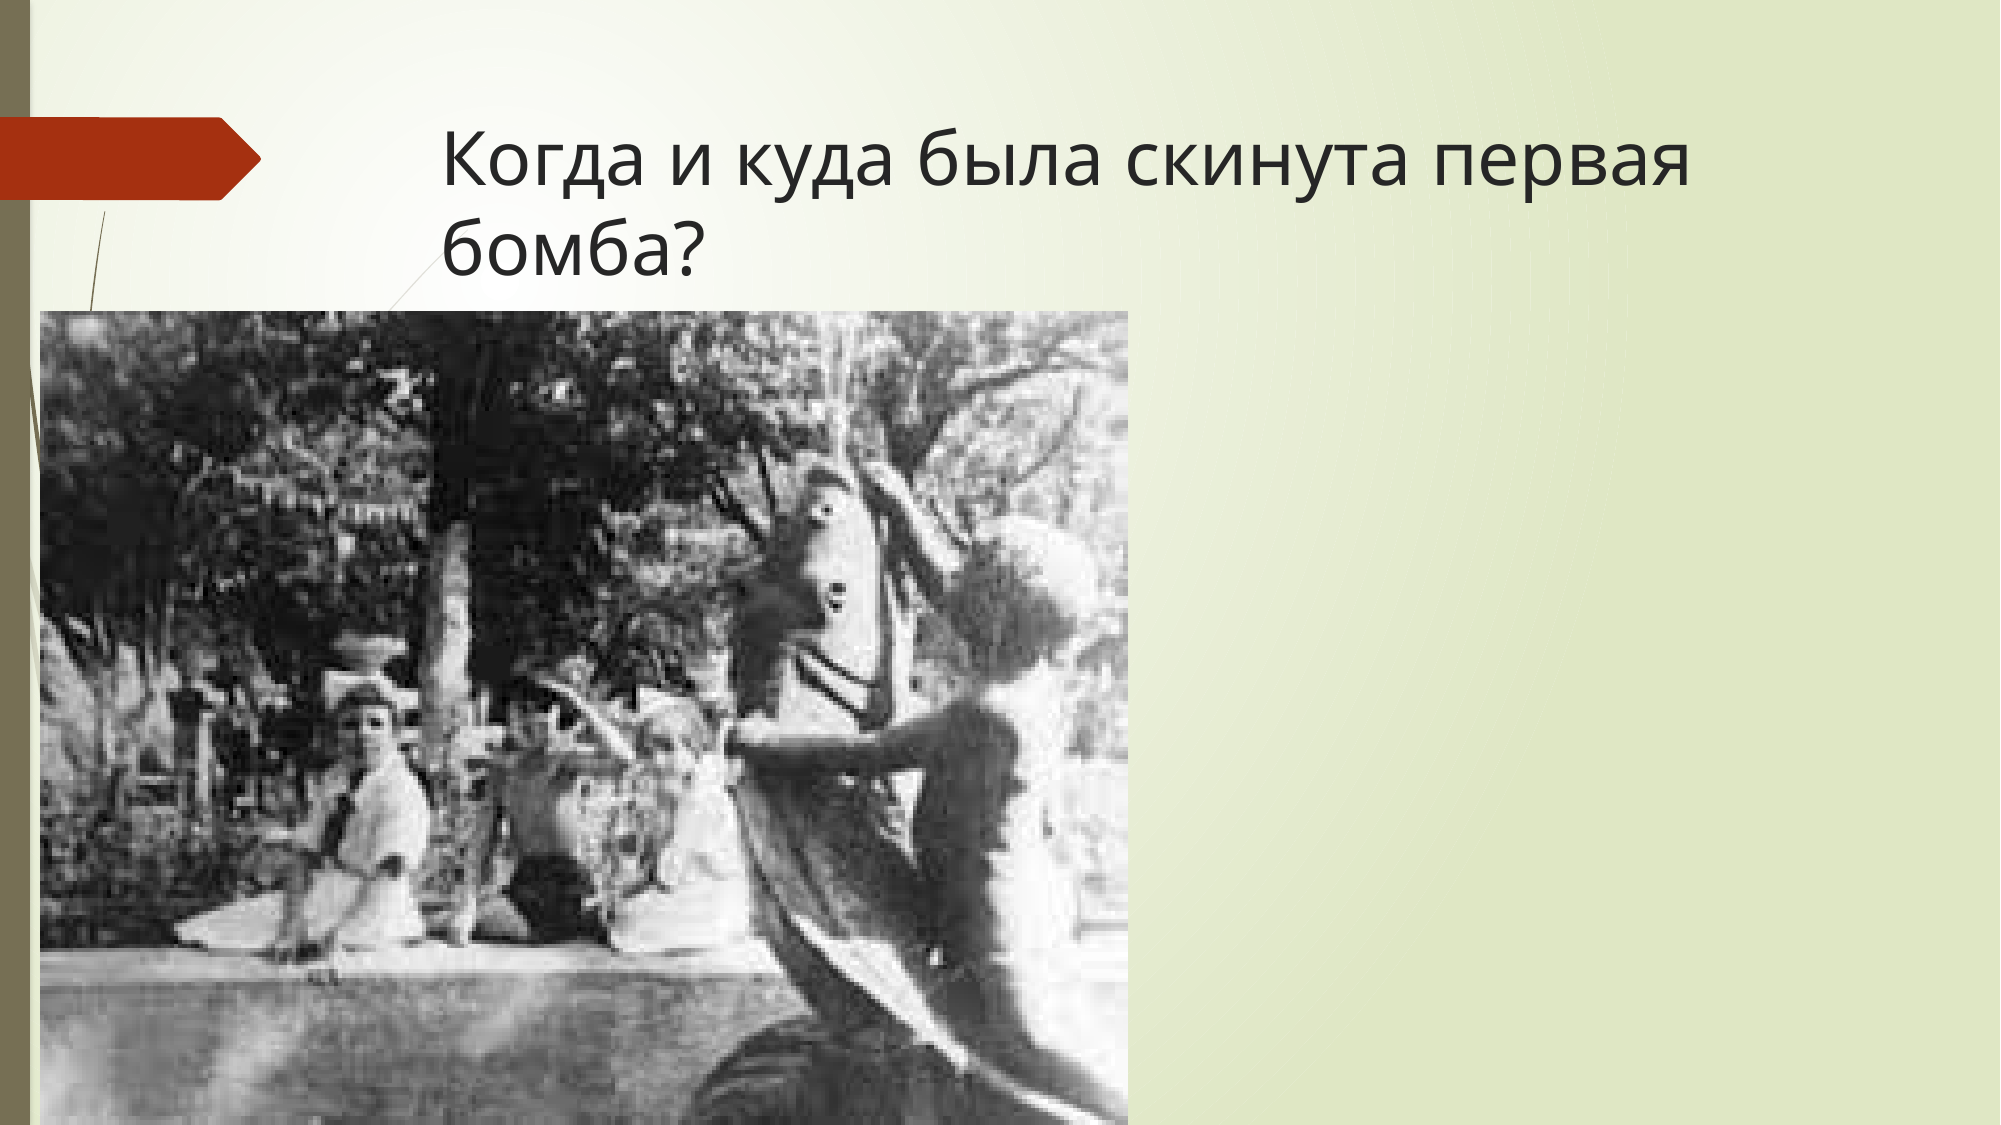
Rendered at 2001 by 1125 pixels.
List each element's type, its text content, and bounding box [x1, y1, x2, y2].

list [40, 311, 1128, 1125]
title Когда и куда была скинута первая бомба? [425, 102, 1888, 313]
